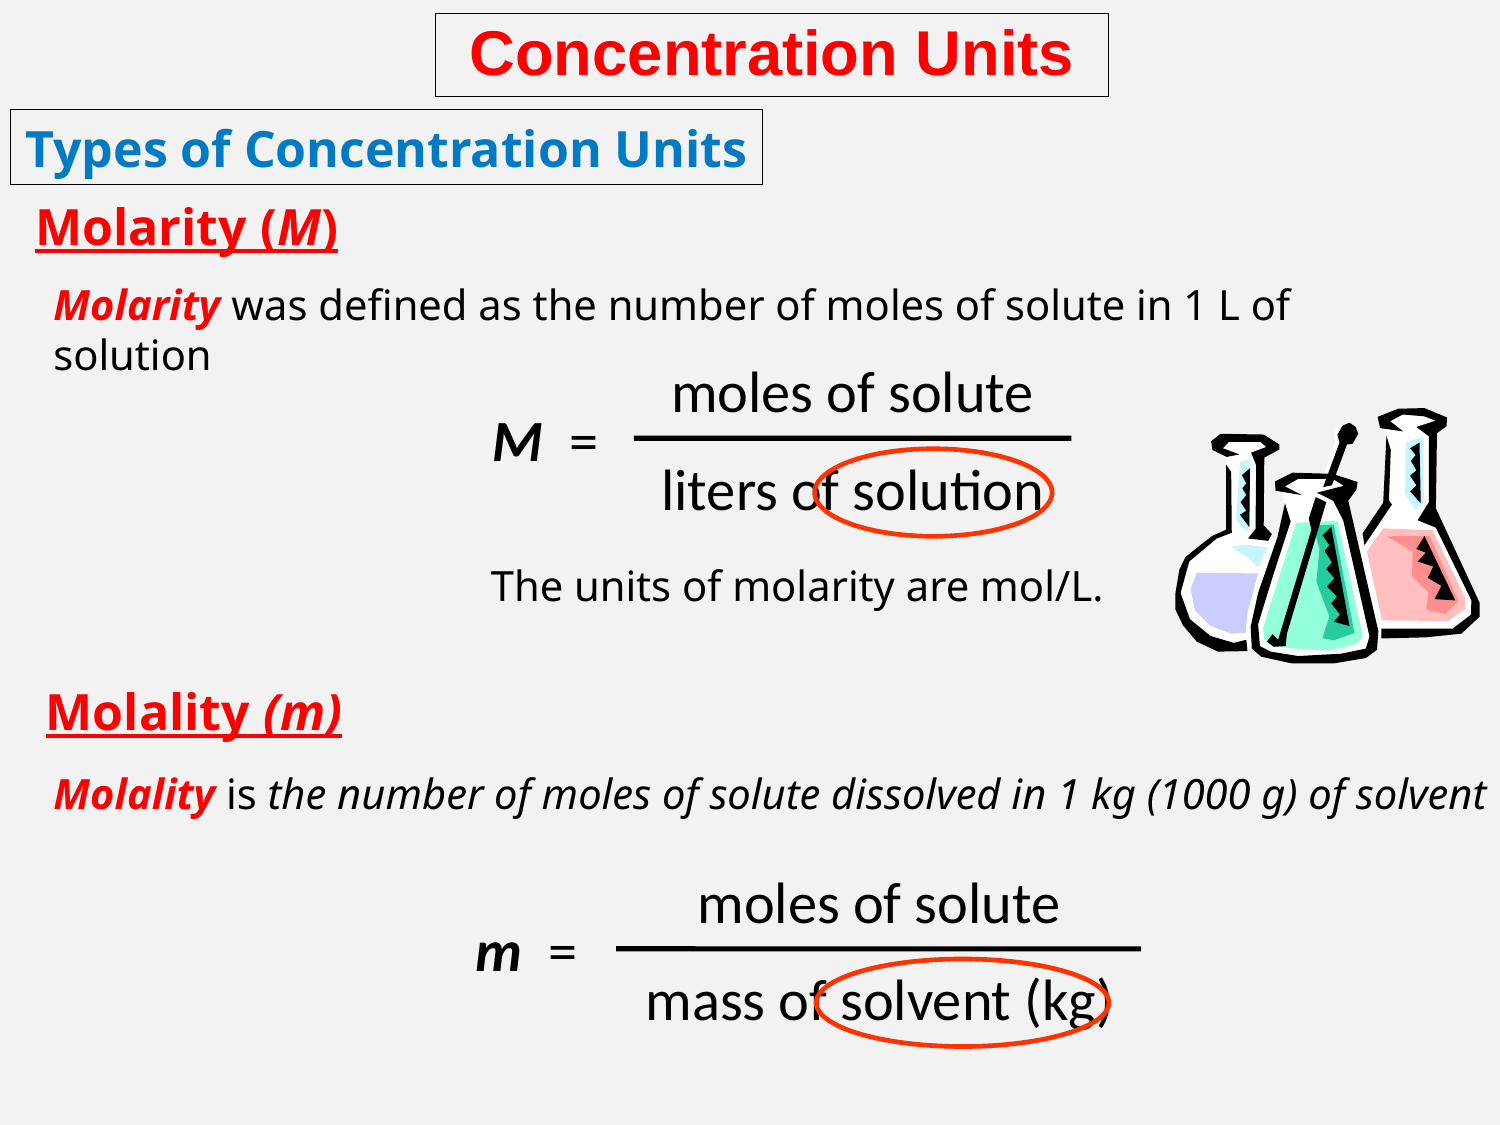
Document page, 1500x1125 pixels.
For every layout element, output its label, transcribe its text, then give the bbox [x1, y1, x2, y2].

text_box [452, 857, 1157, 1041]
text_box The units of molarity are mol/L. [475, 552, 1119, 618]
text_box Molality is the number of moles of solute dissolved in 1 kg (1000 g) of solvent [38, 760, 1500, 825]
text_box Molality (m) [30, 672, 357, 748]
text_box Concentration Units [435, 13, 1109, 97]
picture [1175, 406, 1482, 666]
text_box Types of Concentration Units [10, 109, 763, 185]
text_box [891, 1041, 1034, 1047]
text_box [472, 346, 1072, 530]
text_box [871, 530, 995, 537]
text_box Molarity was defined as the number of moles of solute in 1 L of solution [38, 271, 1445, 387]
text_box Molarity (M) [20, 188, 353, 263]
